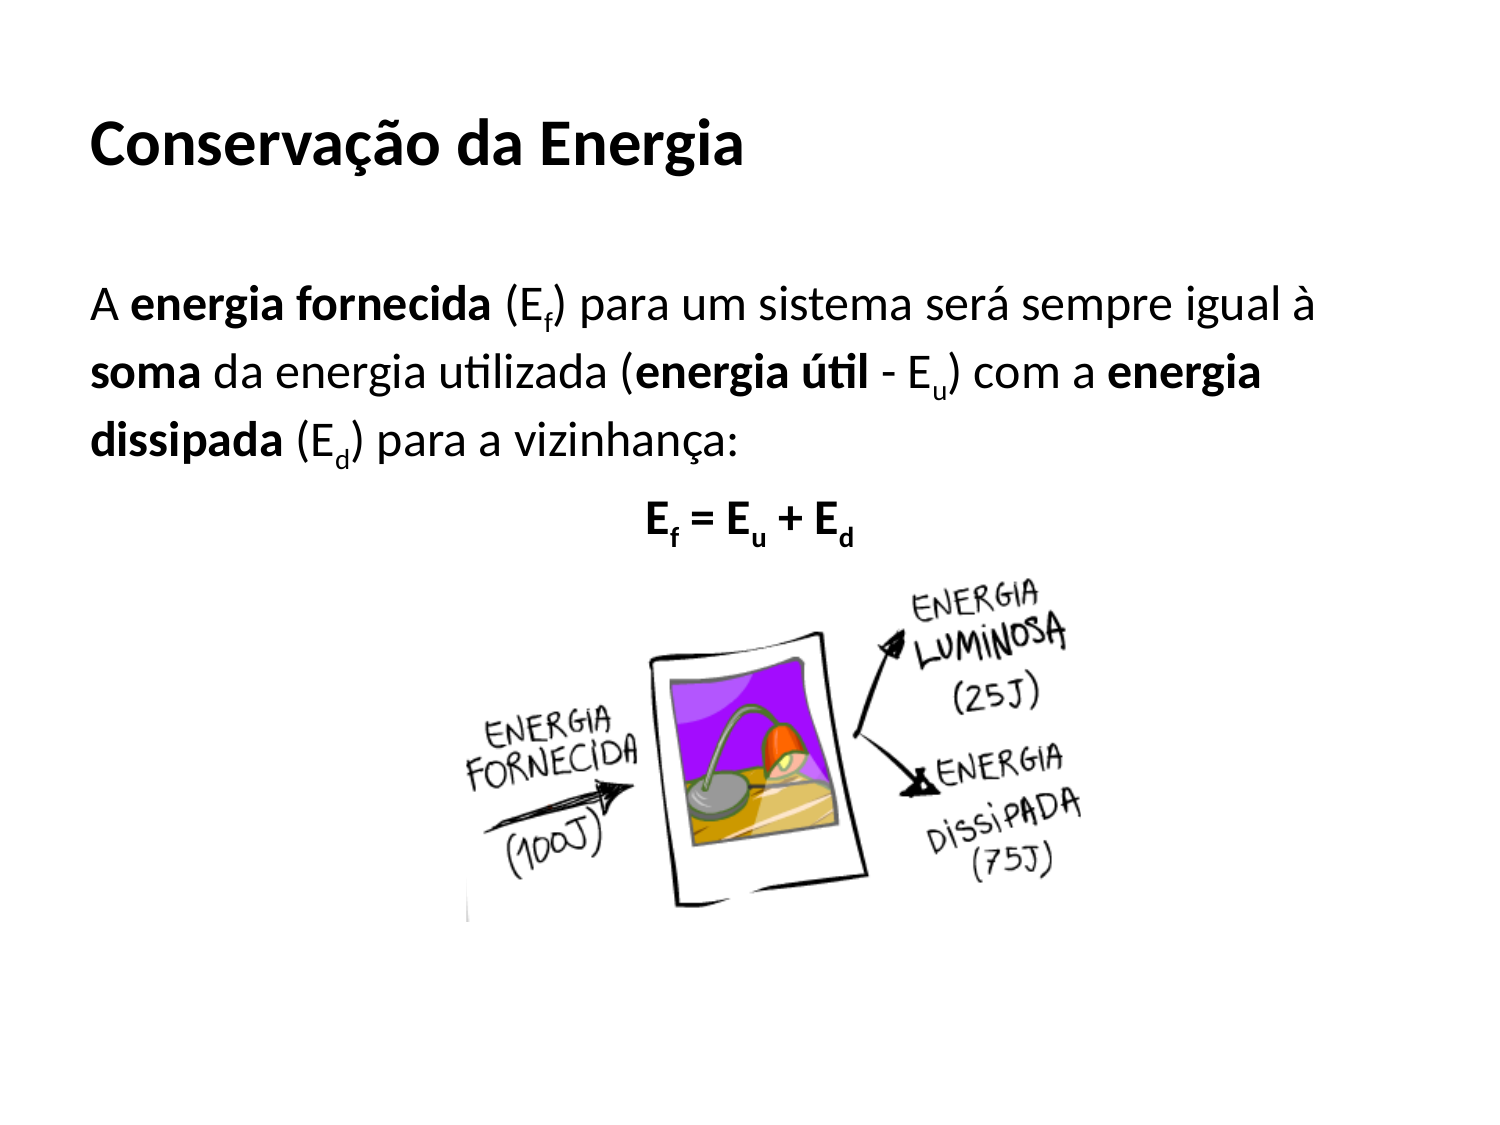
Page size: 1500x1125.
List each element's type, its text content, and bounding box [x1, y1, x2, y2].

list A energia fornecida (Ef) para um sistema será sempre igual à soma da energia utilizada (energia útil - Eu) com a energia dissipada (Ed) para a vizinhança: Ef = Eu + Ed [75, 262, 1425, 1005]
picture [466, 573, 1081, 922]
title Conservação da Energia [75, 45, 1425, 233]
